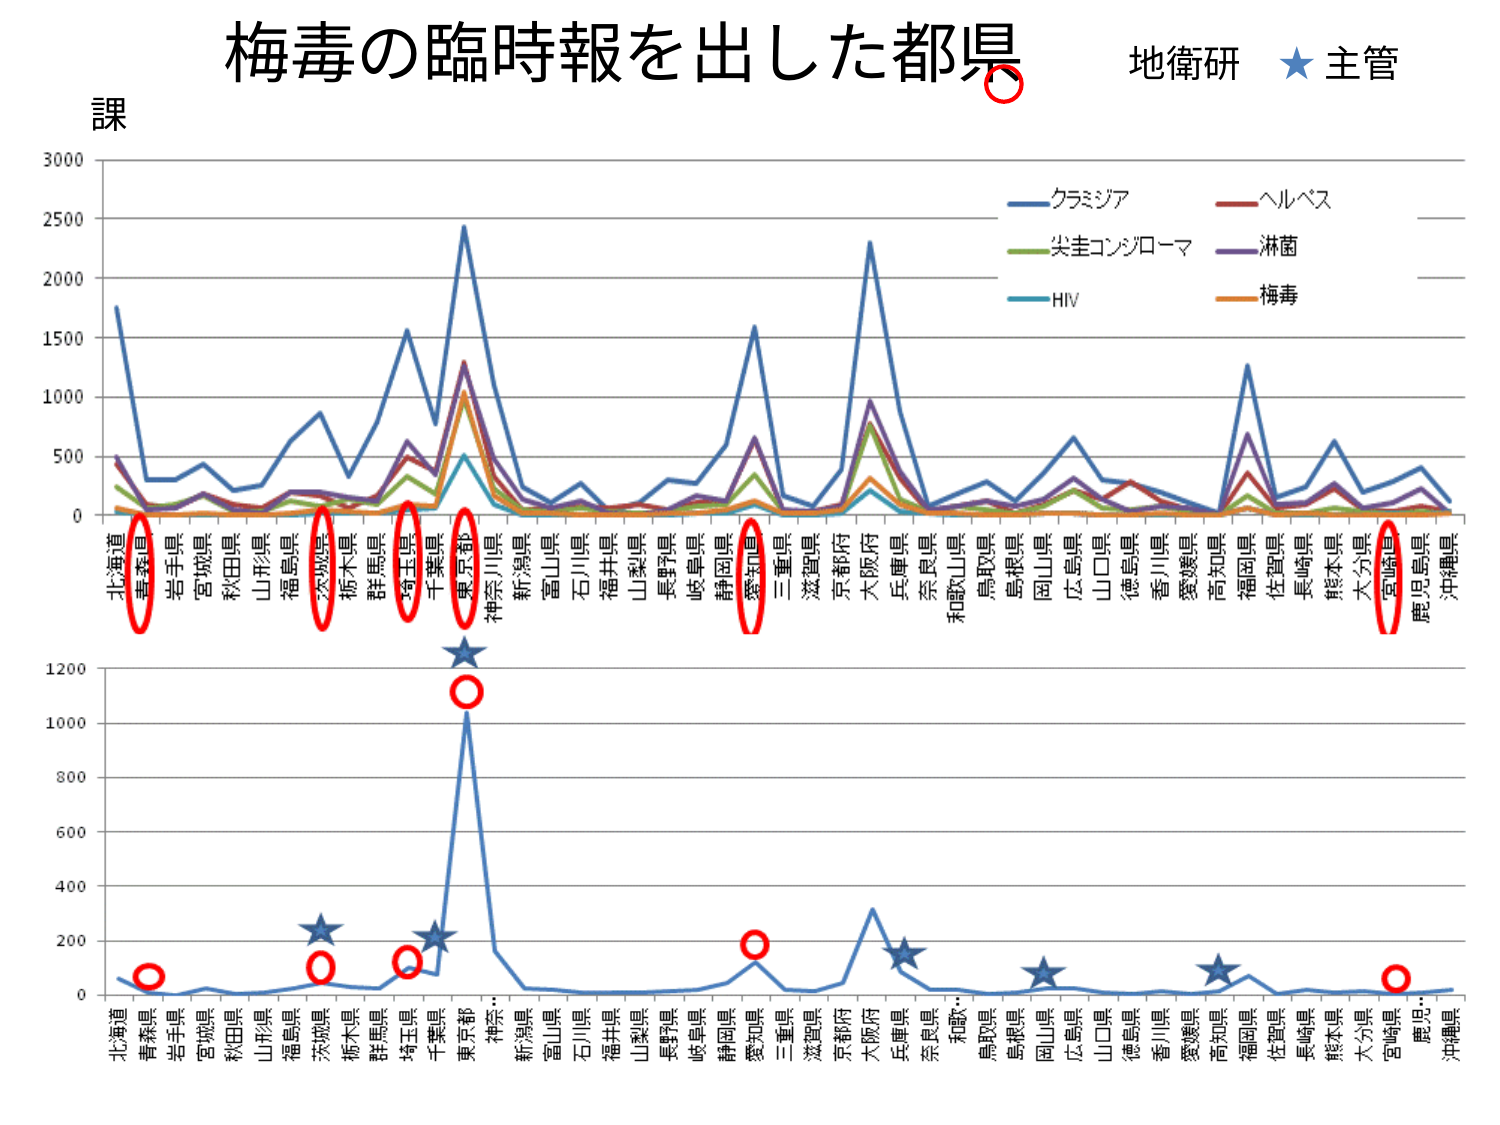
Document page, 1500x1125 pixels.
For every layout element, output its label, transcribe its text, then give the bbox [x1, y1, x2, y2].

title 梅毒の臨時報を出した都県 地衛研 ★ 主管課 [75, 45, 1425, 102]
text_box [984, 64, 1024, 104]
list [41, 633, 1500, 1071]
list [29, 136, 1500, 646]
